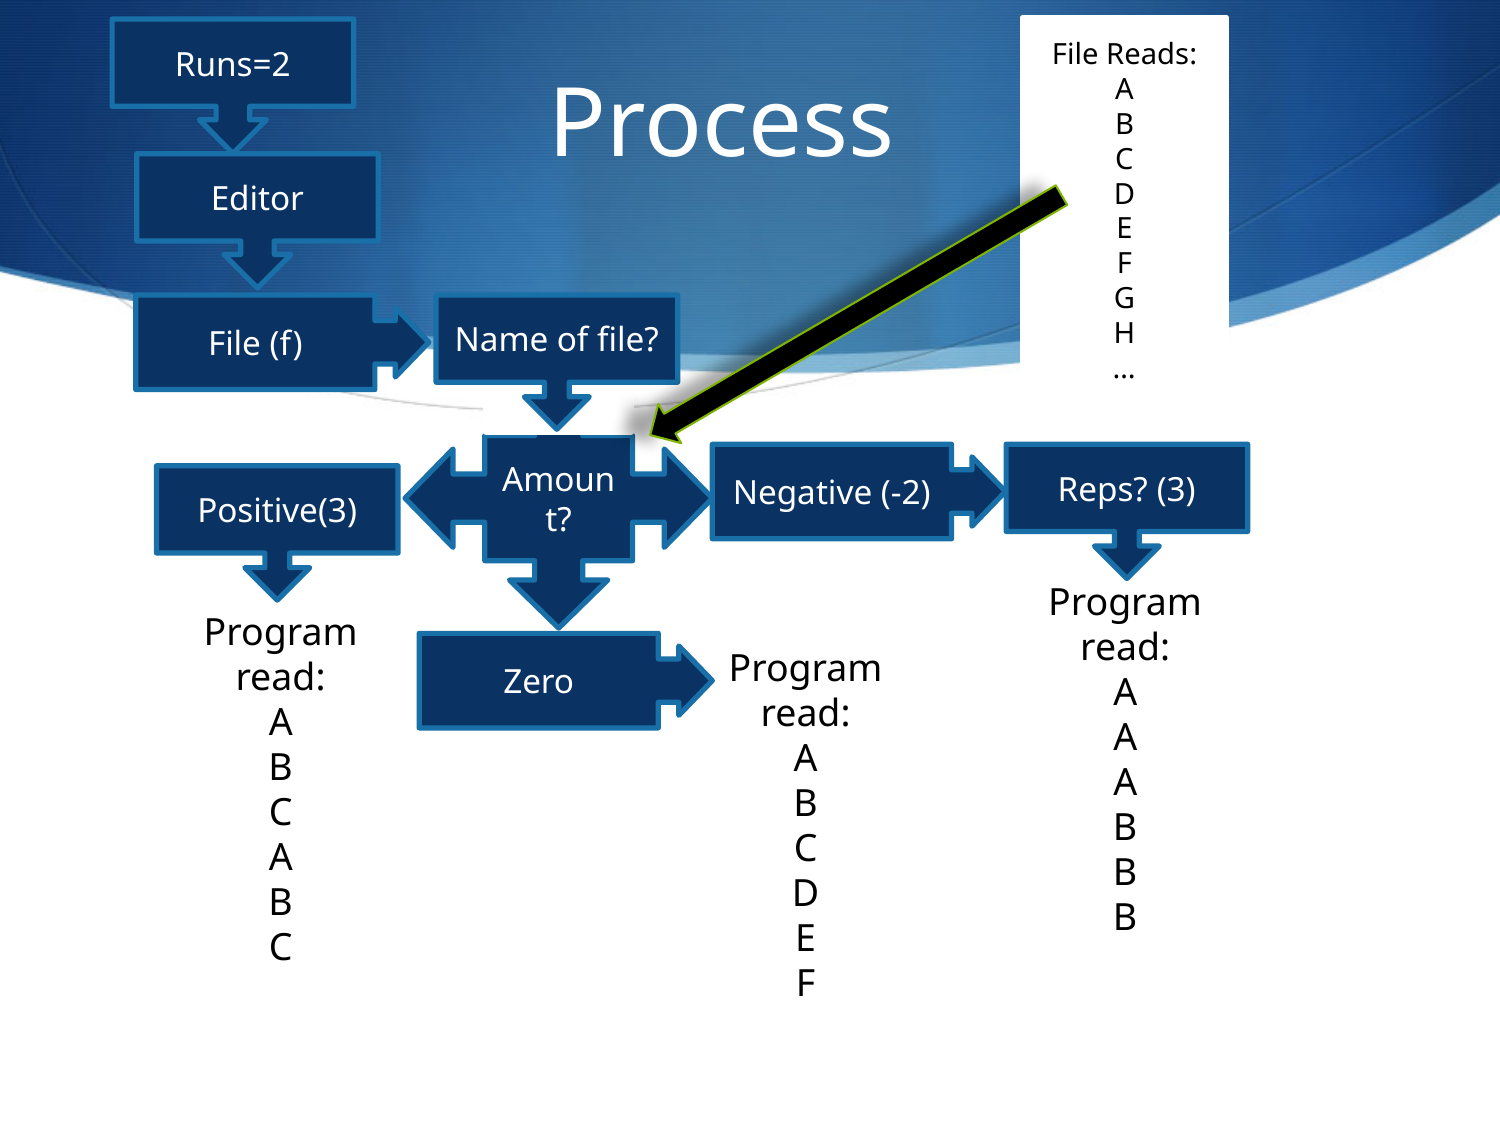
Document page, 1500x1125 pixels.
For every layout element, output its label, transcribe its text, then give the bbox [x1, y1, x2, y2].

text_box File (f) [133, 292, 432, 393]
text_box Negative (-2) [715, 441, 1009, 542]
text_box Editor [134, 151, 381, 291]
text_box Program read: A A A B B B [1020, 601, 1231, 914]
picture [0, 0, 1500, 1125]
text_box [404, 364, 713, 629]
text_box File Reads: A B C D E F G H … [1020, 15, 1229, 404]
text_box Zero [416, 637, 715, 731]
text_box Runs=2 [109, 16, 357, 156]
text_box Name of file? [433, 292, 681, 351]
text_box Program read: A B C A B C [169, 584, 393, 991]
text_box Positive(3) [153, 463, 380, 603]
text_box [715, 184, 1069, 412]
title Process [398, 0, 1046, 279]
text_box Program read: A B C D E F [700, 631, 911, 1016]
text_box Reps? (3) [1003, 441, 1251, 582]
